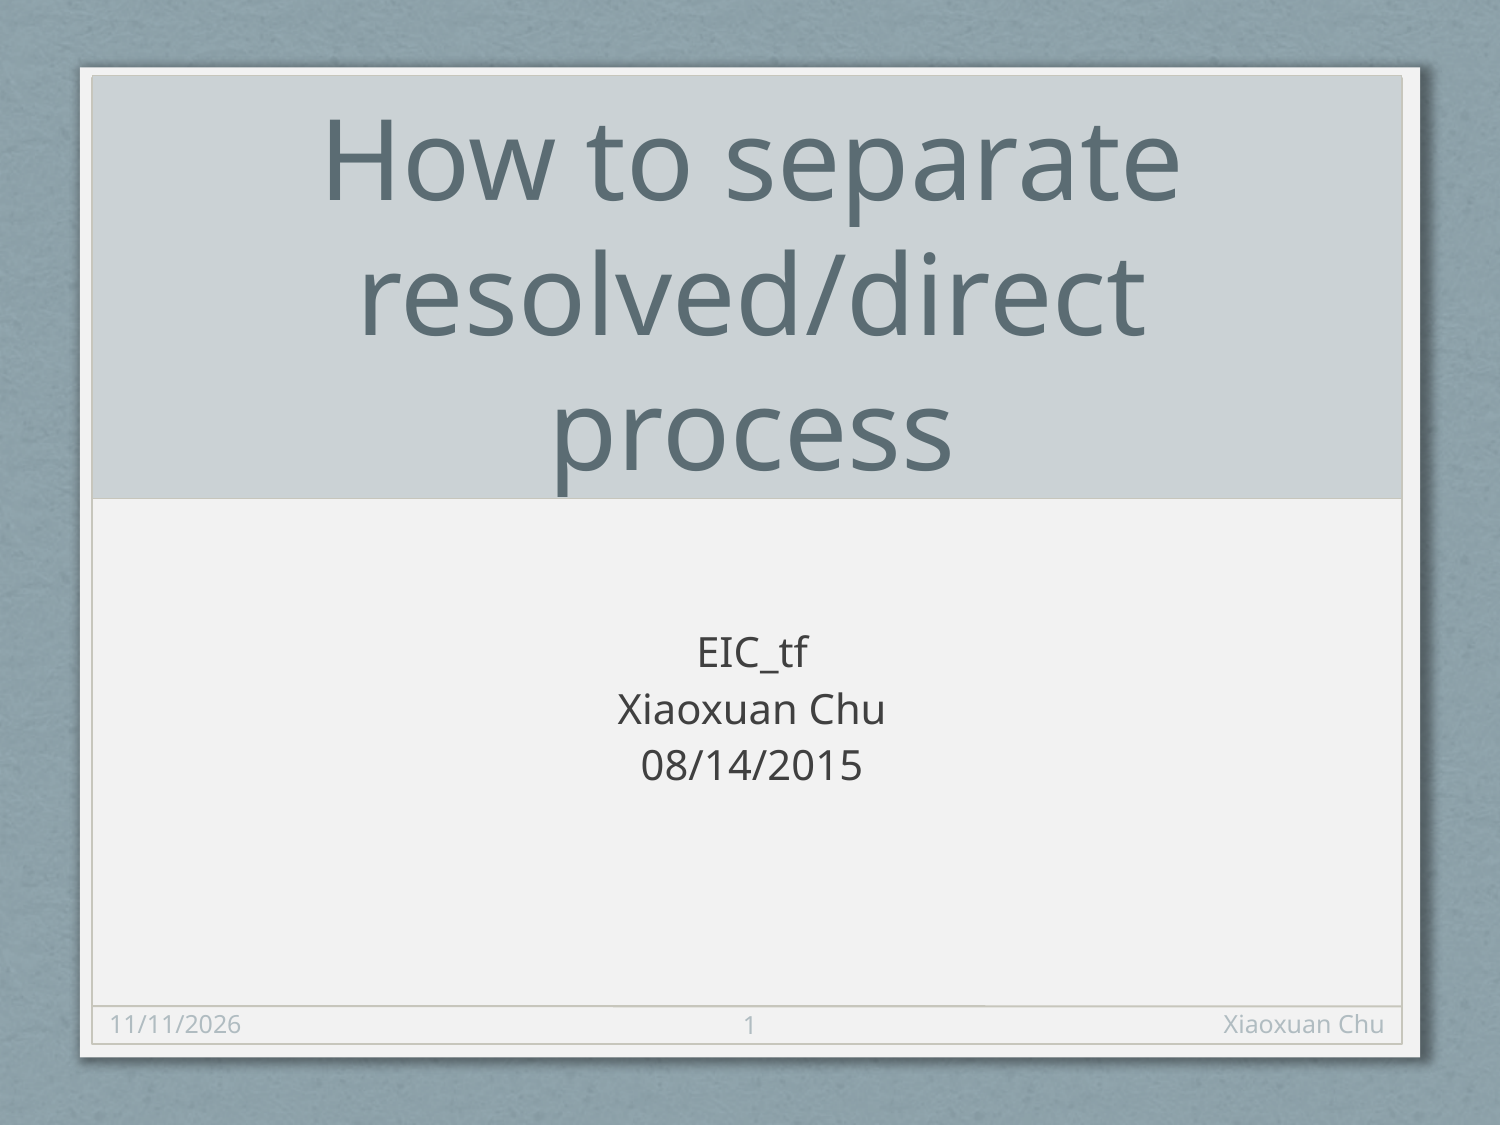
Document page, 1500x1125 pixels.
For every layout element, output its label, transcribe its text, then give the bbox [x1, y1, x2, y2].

footer Xiaoxuan Chu [924, 1004, 1400, 1047]
slide_number 1 [687, 1004, 813, 1049]
title How to separate resolved/direct process [150, 184, 1355, 500]
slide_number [94, 1004, 445, 1047]
subtitle EIC_tf Xiaoxuan Chu 08/14/2015 [150, 562, 1355, 850]
